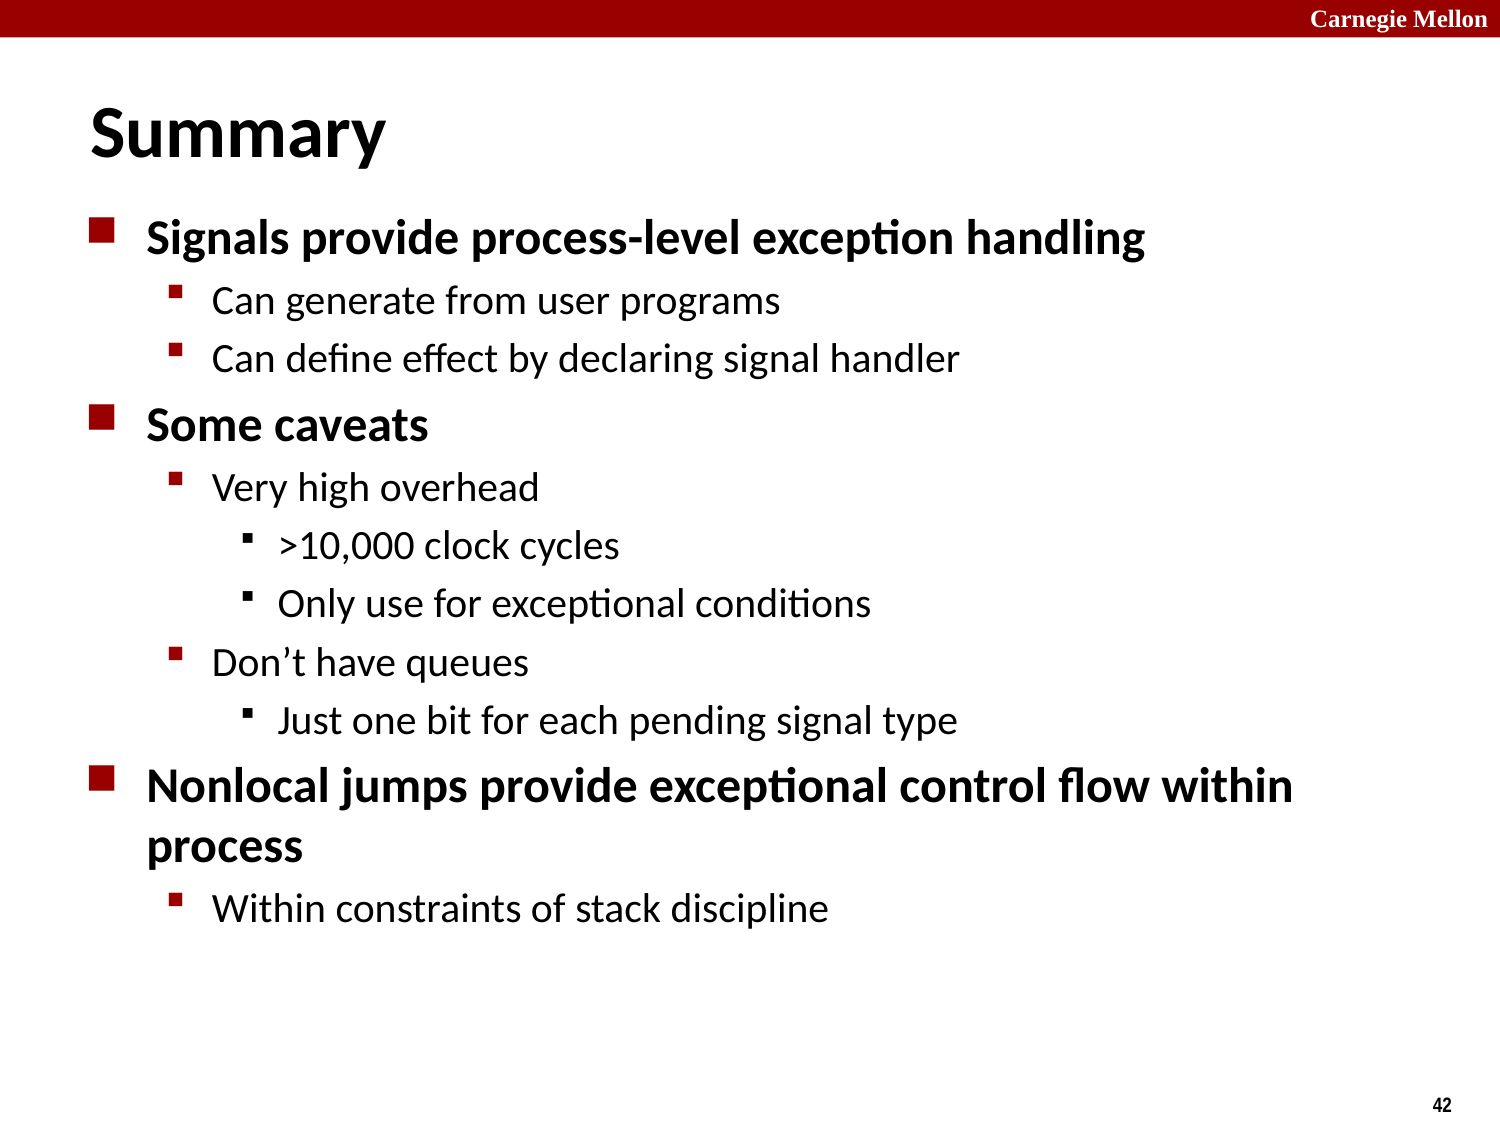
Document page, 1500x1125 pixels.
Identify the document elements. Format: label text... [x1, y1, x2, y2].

list Signals provide process-level exception handling Can generate from user programs Can define effect by declaring signal handler Some caveats Very high overhead >10,000 clock cycles Only use for exceptional conditions Don’t have queues Just one bit for each pending signal type Nonlocal jumps provide exceptional control flow within process Within constraints of stack discipline [74, 196, 1371, 1013]
title Summary [74, 80, 438, 176]
